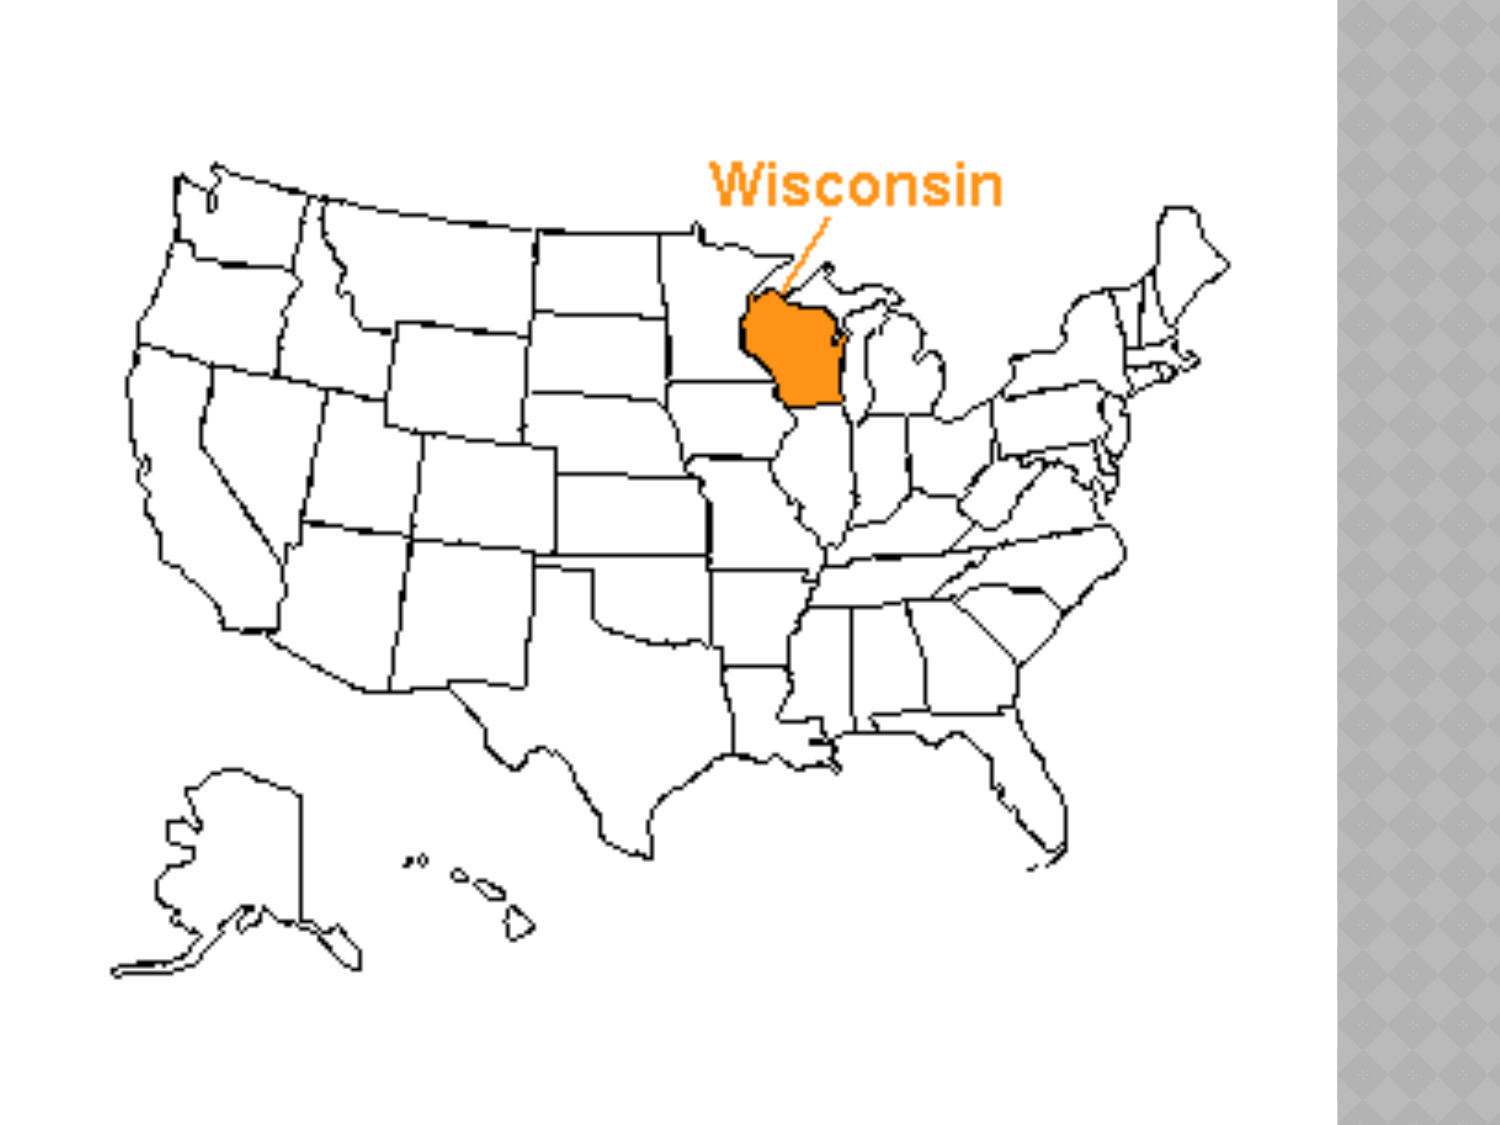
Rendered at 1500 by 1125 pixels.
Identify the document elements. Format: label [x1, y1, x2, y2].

picture [74, 136, 1251, 1007]
